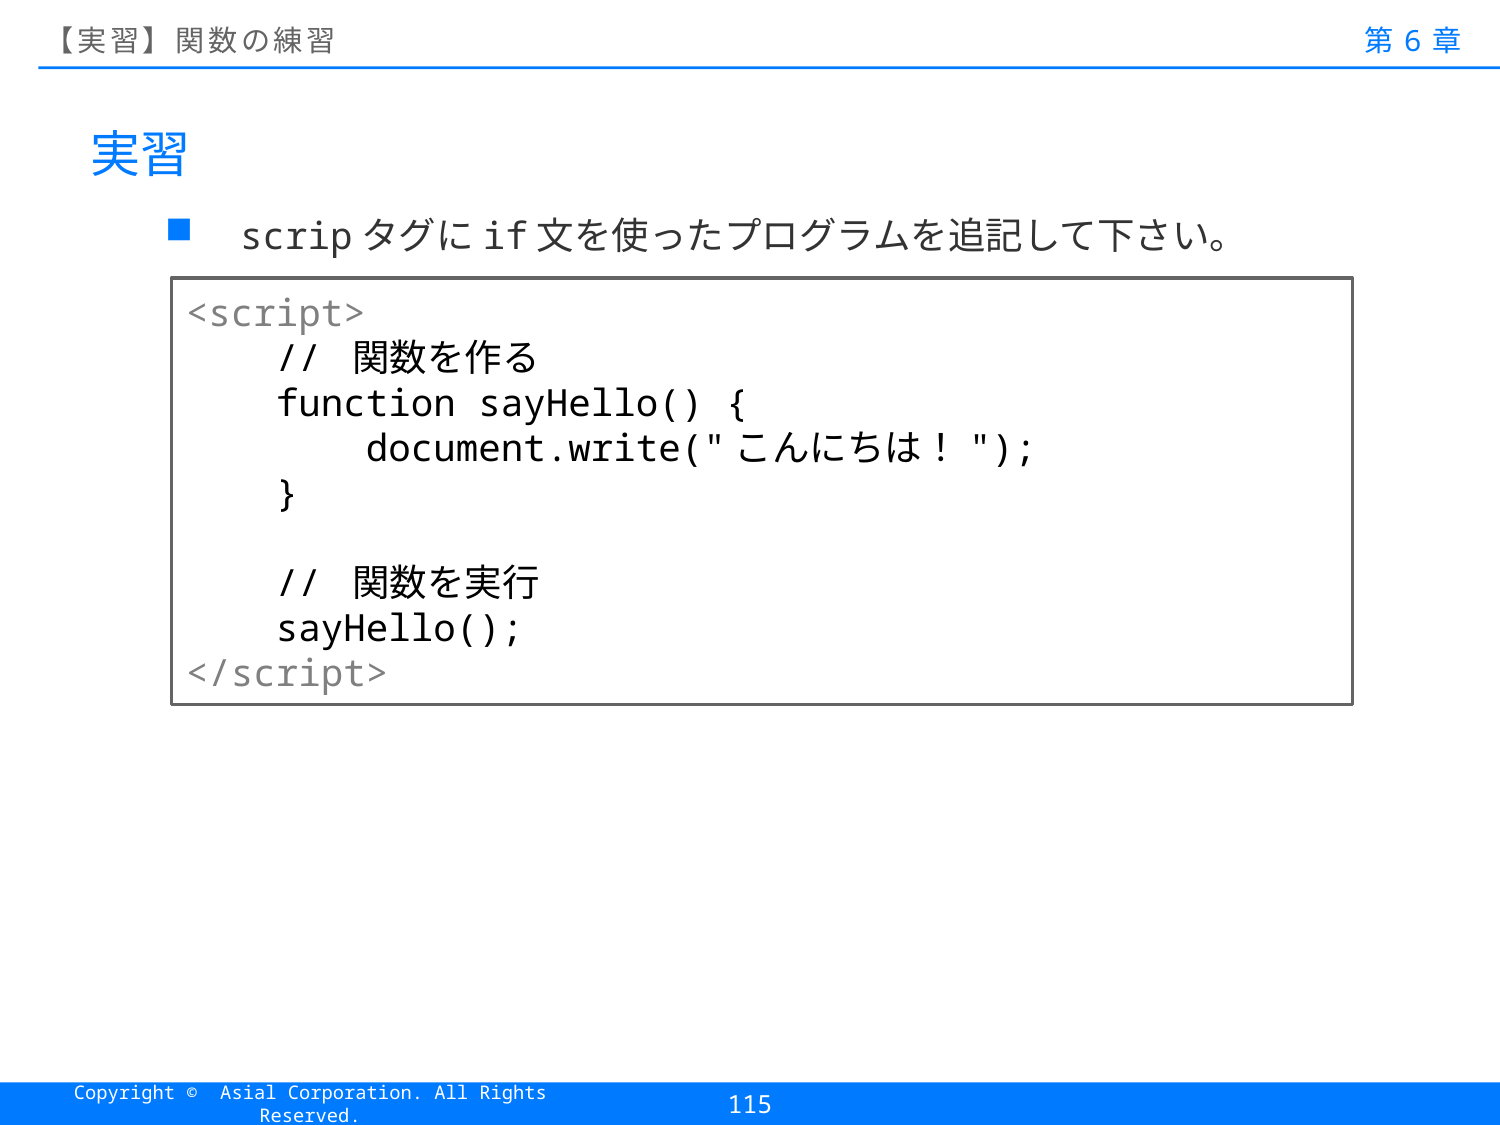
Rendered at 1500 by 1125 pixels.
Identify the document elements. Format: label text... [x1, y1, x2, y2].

slide_number 115 [581, 1075, 919, 1125]
title 【実習】関数の練習 [29, 7, 702, 72]
text_box <script> // 関数を作る function sayHello() { document.write("こんにちは！"); } // 関数を実行 sayHello(); </script> [169, 276, 1354, 706]
list 第6章 [702, 7, 1477, 72]
list 実習 scripタグにif文を使ったプログラムを追記して下さい。 [75, 84, 1425, 646]
